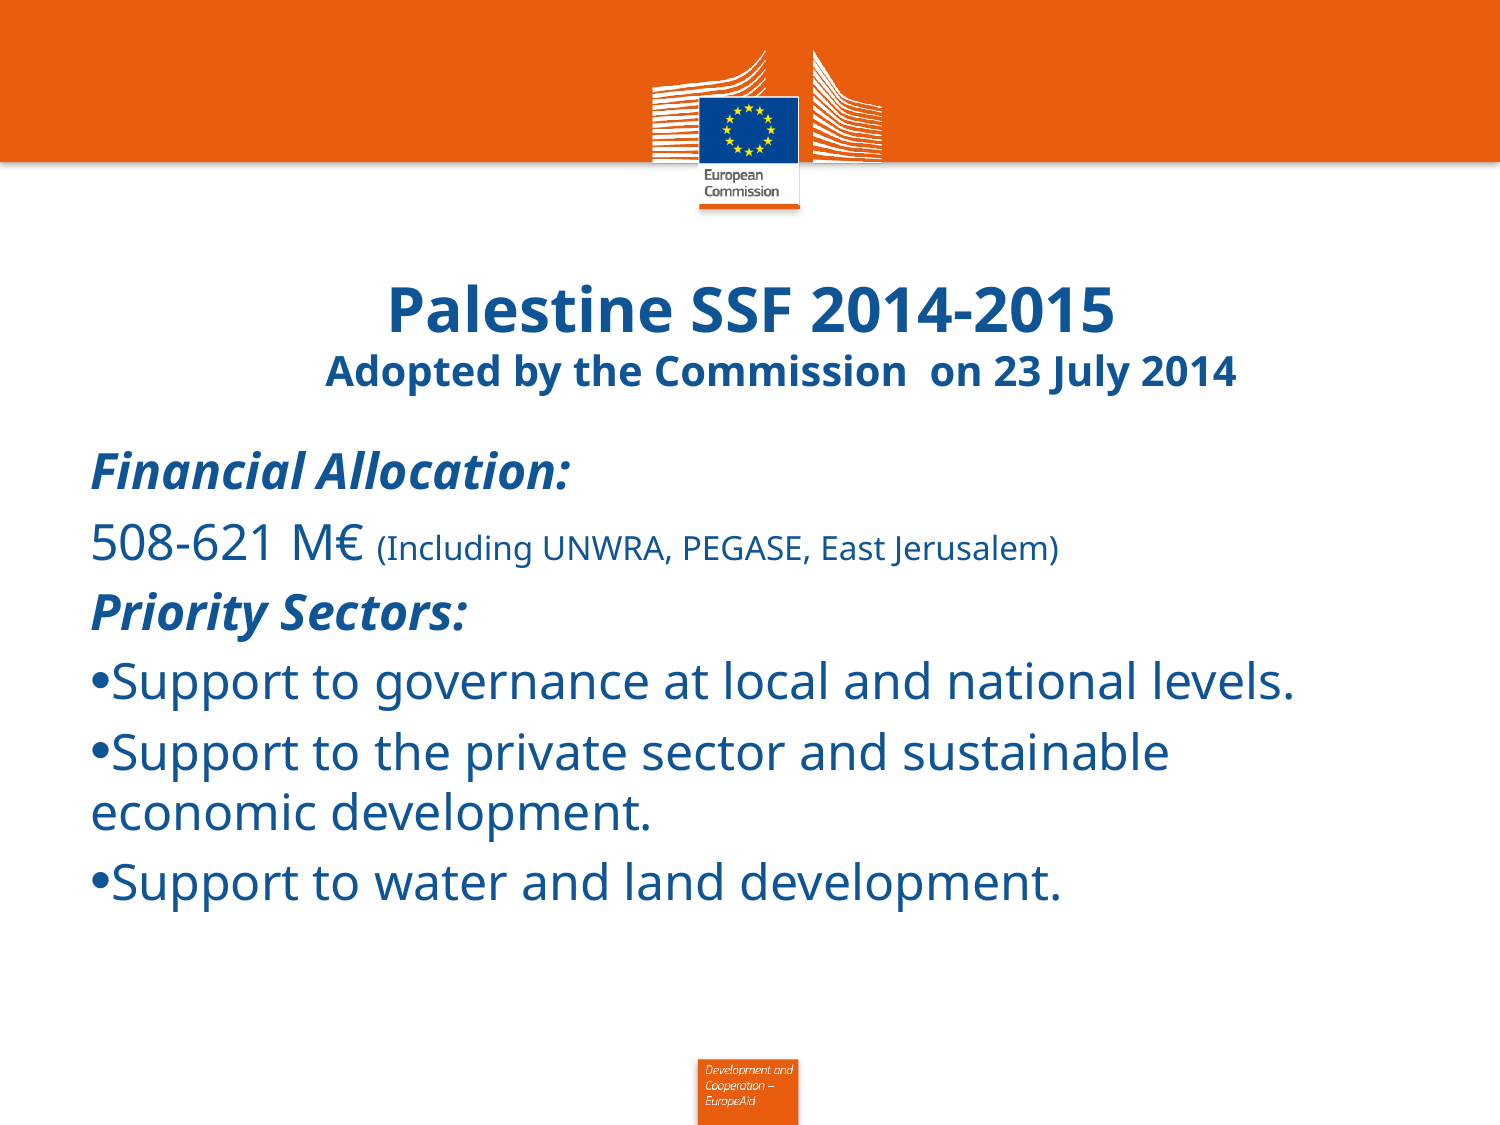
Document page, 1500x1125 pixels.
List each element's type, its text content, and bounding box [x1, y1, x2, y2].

title Palestine SSF 2014-2015 Adopted by the Commission on 23 July 2014 [76, 255, 1428, 410]
list Financial Allocation: 508-621 M€ (Including UNWRA, PEGASE, East Jerusalem) Priority Sectors: Support to governance at local and national levels. Support to the private sector and sustainable economic development. Support to water and land development. [74, 432, 1426, 988]
picture [615, 50, 882, 255]
picture [698, 1059, 799, 1125]
